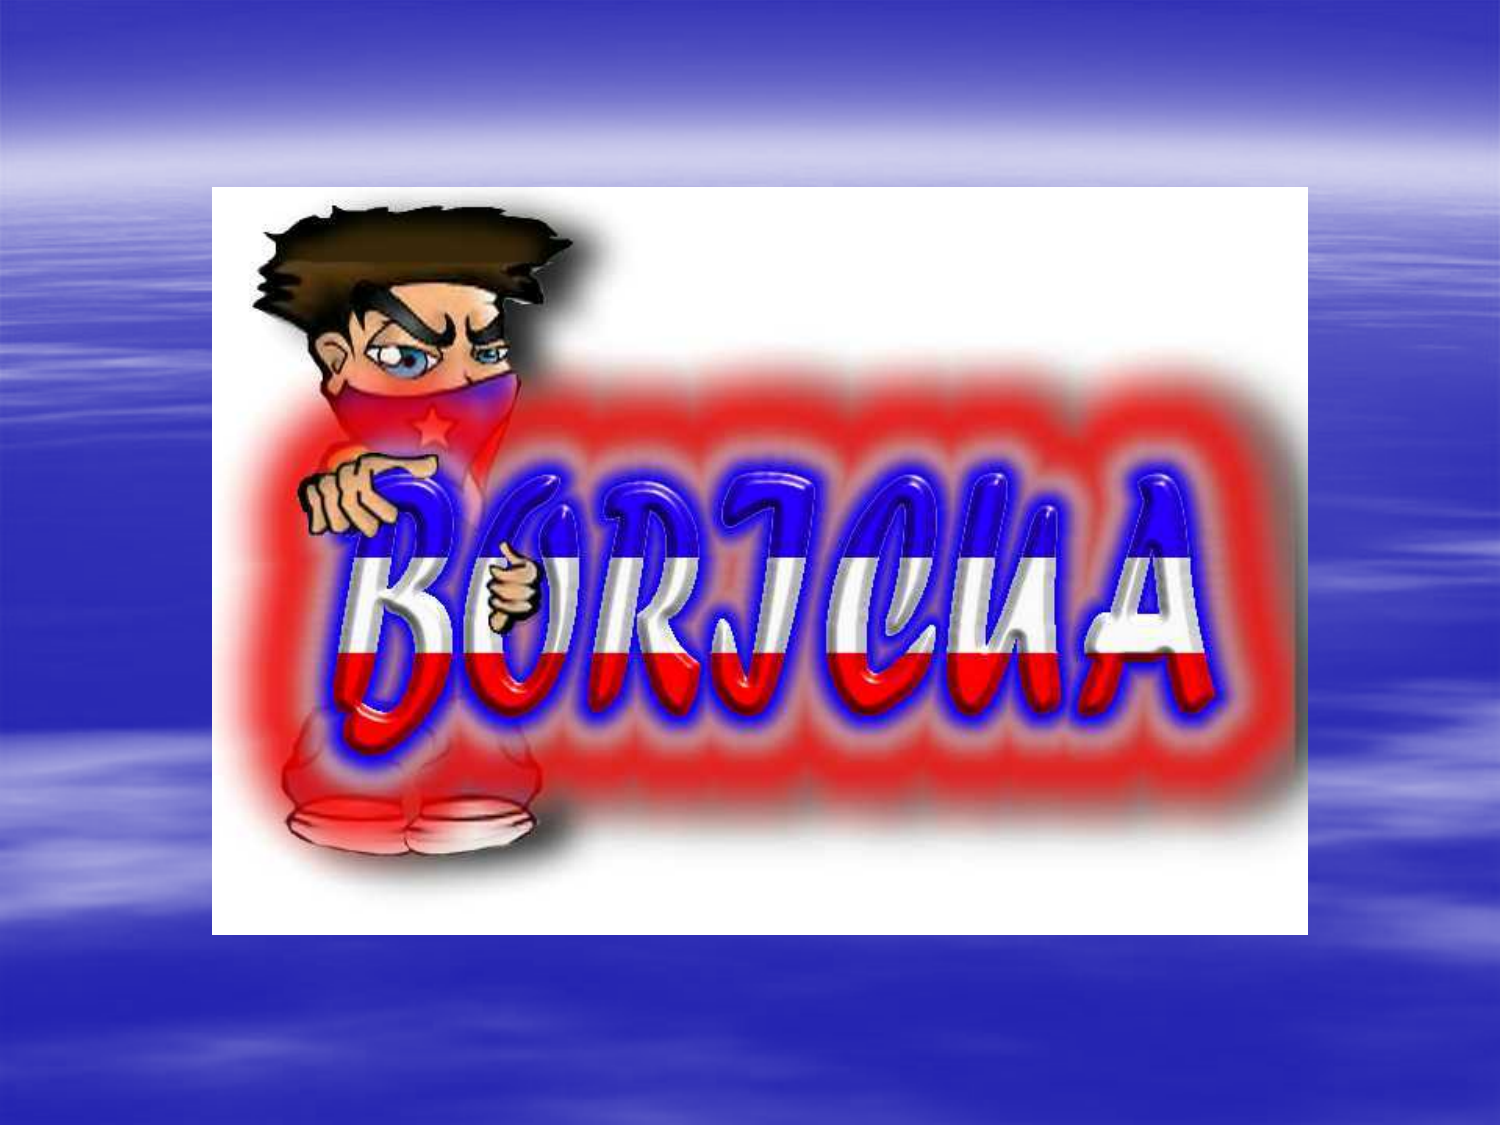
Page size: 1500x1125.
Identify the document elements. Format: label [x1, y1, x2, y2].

picture [212, 187, 1308, 935]
